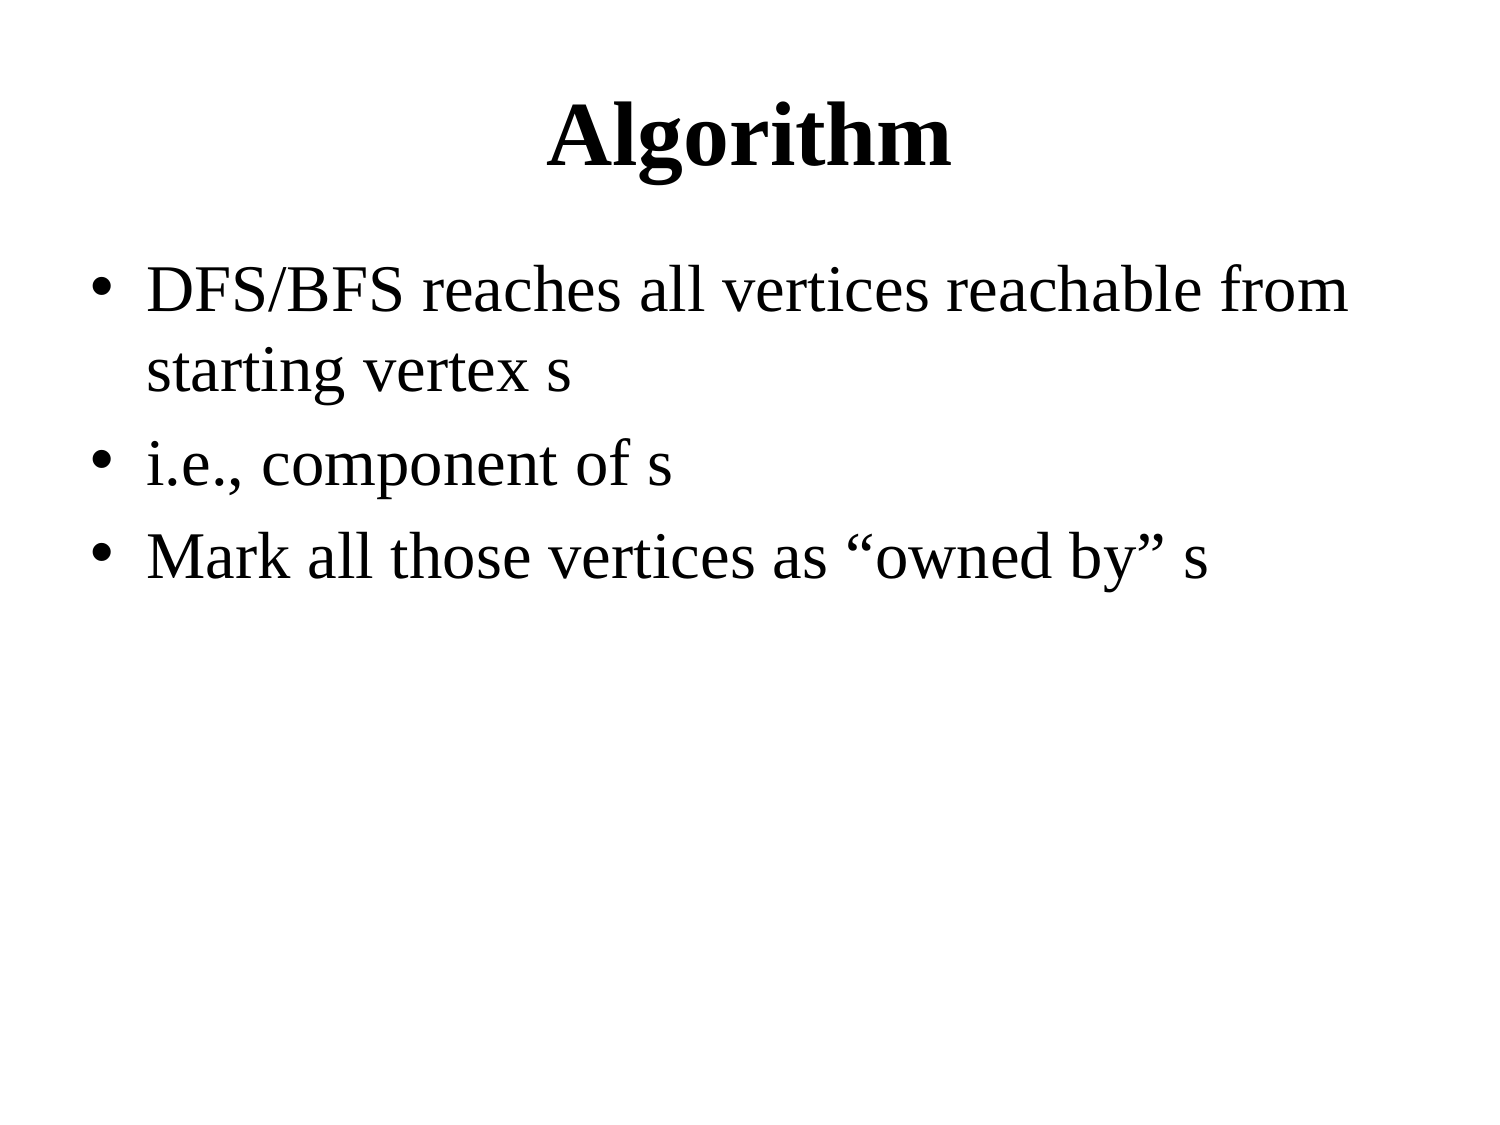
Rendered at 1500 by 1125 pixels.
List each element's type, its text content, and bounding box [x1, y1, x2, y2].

title Algorithm [75, 45, 1425, 213]
list DFS/BFS reaches all vertices reachable from starting vertex s i.e., component of s Mark all those vertices as “owned by” s [75, 237, 1425, 1088]
